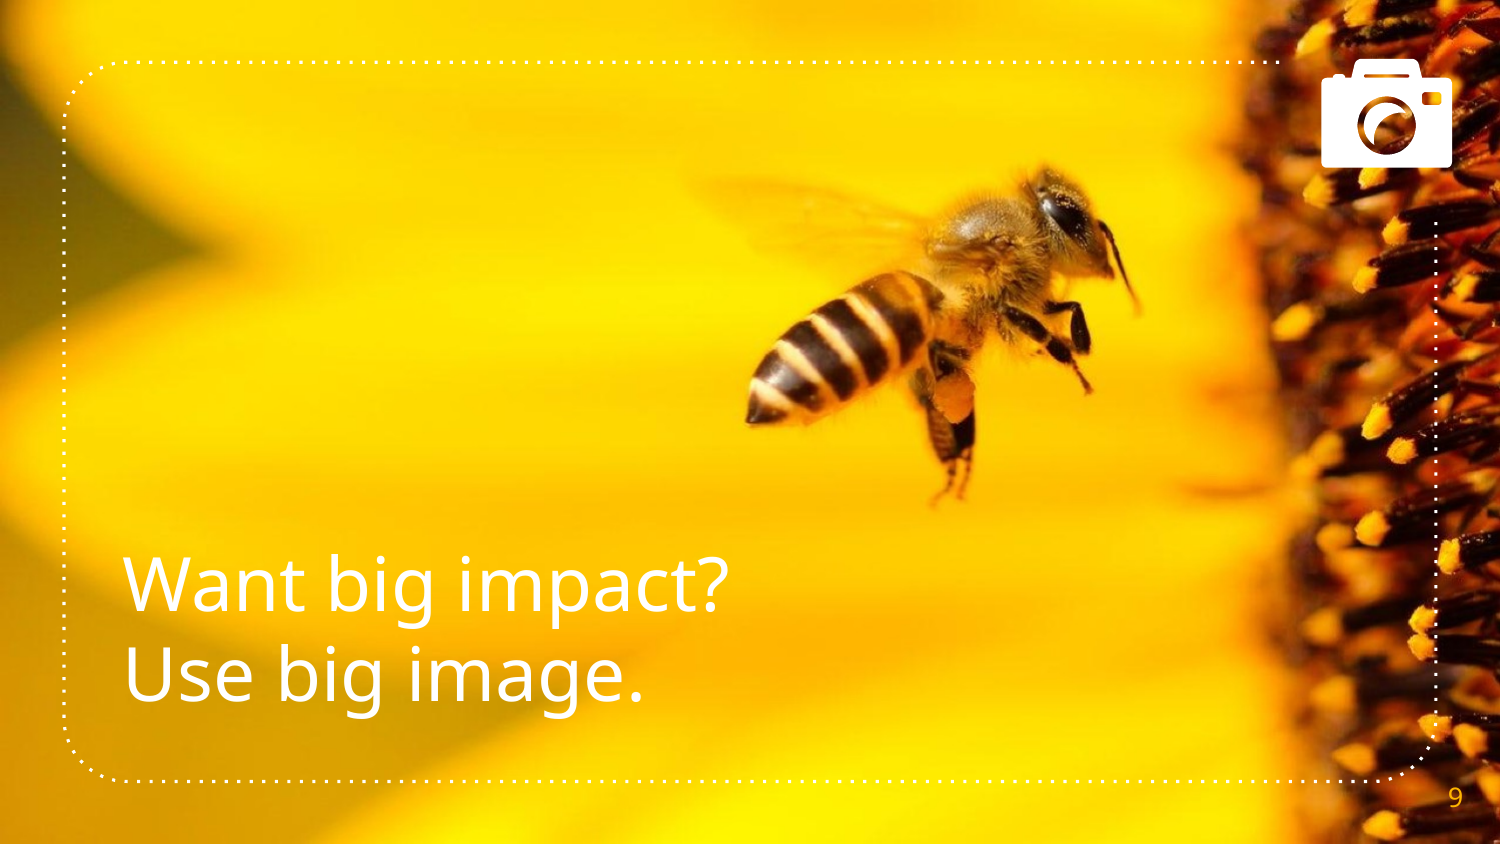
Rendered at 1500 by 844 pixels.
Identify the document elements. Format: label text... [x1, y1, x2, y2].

slide_number 9 [1411, 753, 1500, 844]
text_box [1321, 58, 1453, 168]
title Want big impact? Use big image. [107, 505, 888, 732]
picture [0, 0, 1500, 844]
